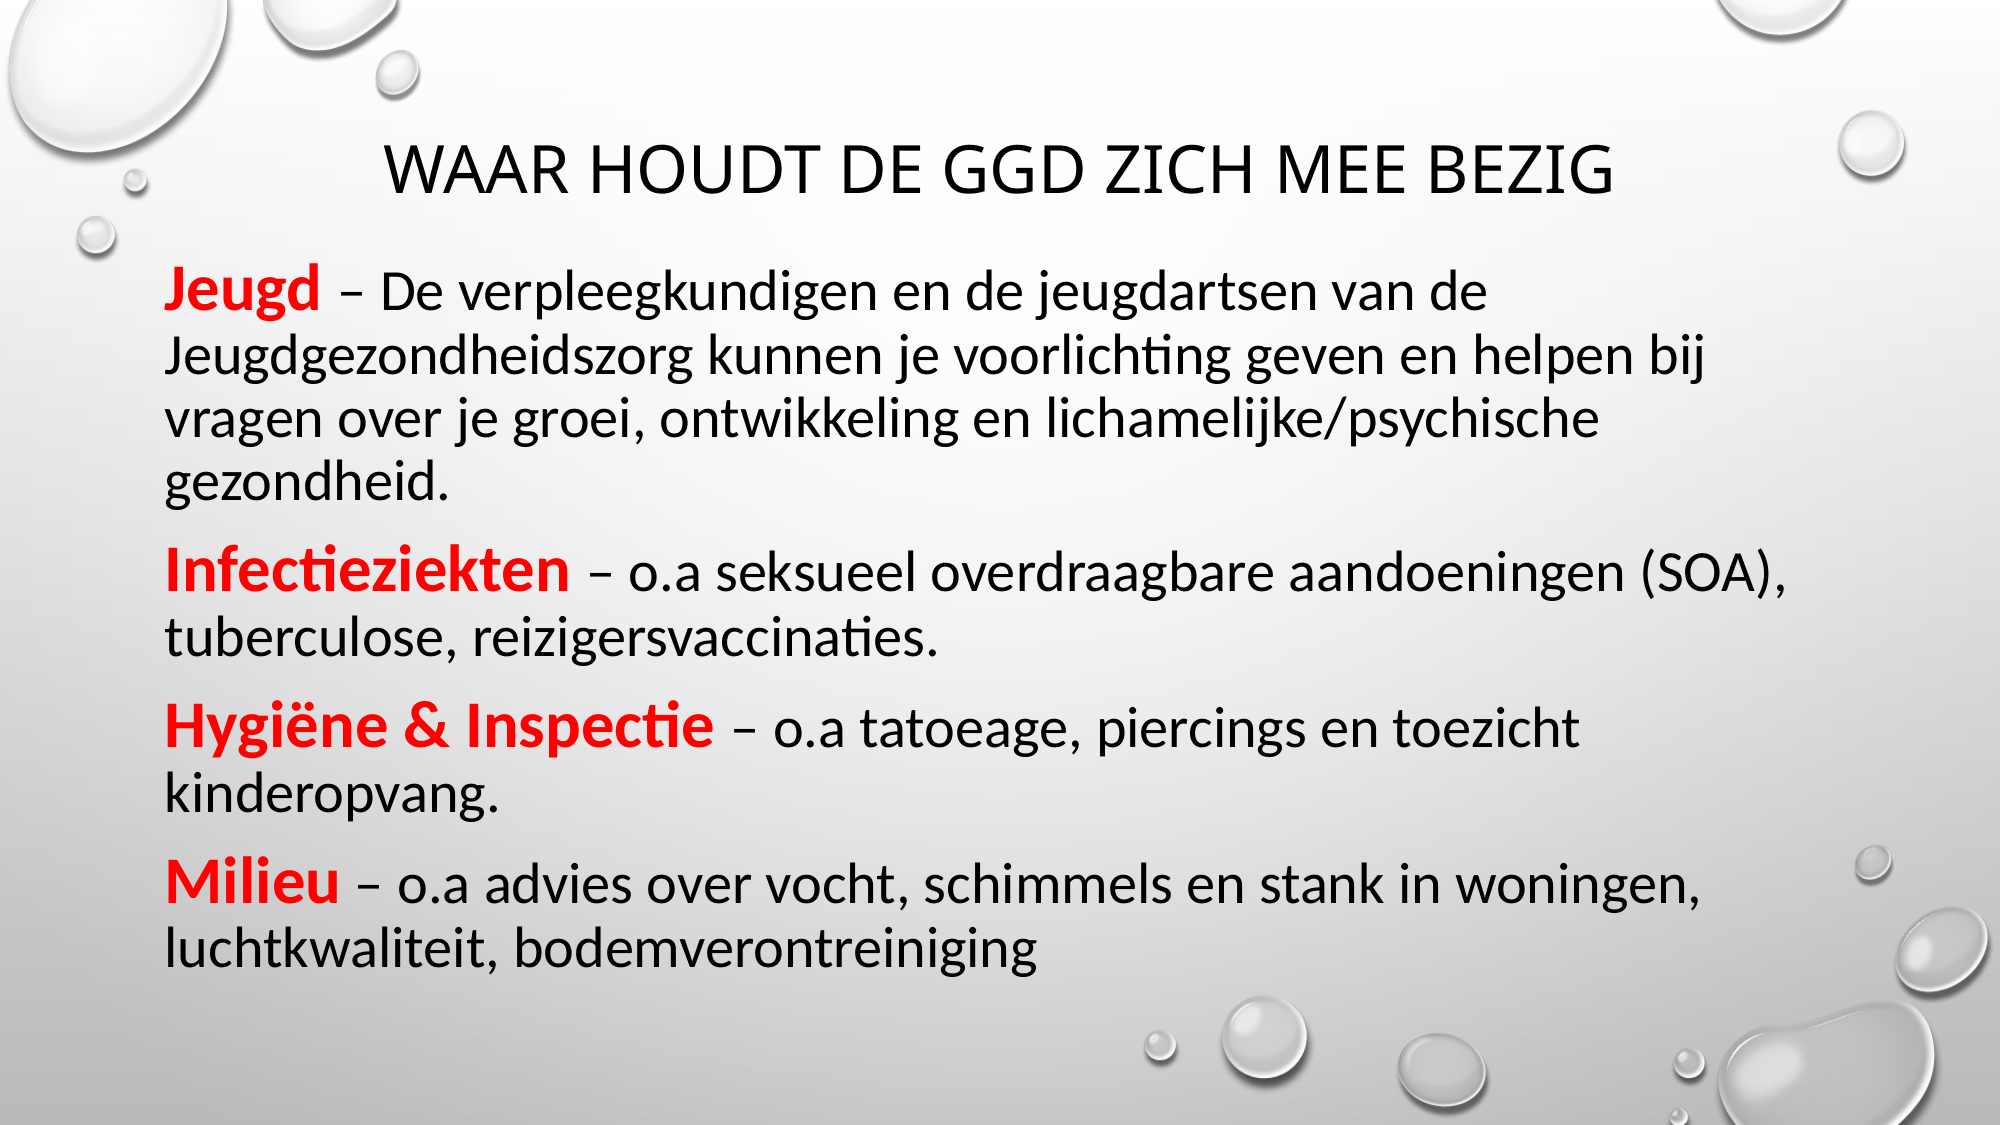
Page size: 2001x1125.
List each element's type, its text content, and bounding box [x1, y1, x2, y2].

title Waar houdt de GGD zich mee bezig [149, 99, 1851, 244]
picture [0, 0, 2000, 1125]
list Jeugd – De verpleegkundigen en de jeugdartsen van de Jeugdgezondheidszorg kunnen je voorlichting geven en helpen bij vragen over je groei, ontwikkeling en lichamelijke/psychische gezondheid. Infectieziekten – o.a seksueel overdraagbare aandoeningen (SOA), tuberculose, reizigersvaccinaties. Hygiëne & Inspectie – o.a tatoeage, piercings en toezicht kinderopvang. Milieu – o.a advies over vocht, schimmels en stank in woningen, luchtkwaliteit, bodemverontreiniging [149, 244, 1851, 989]
